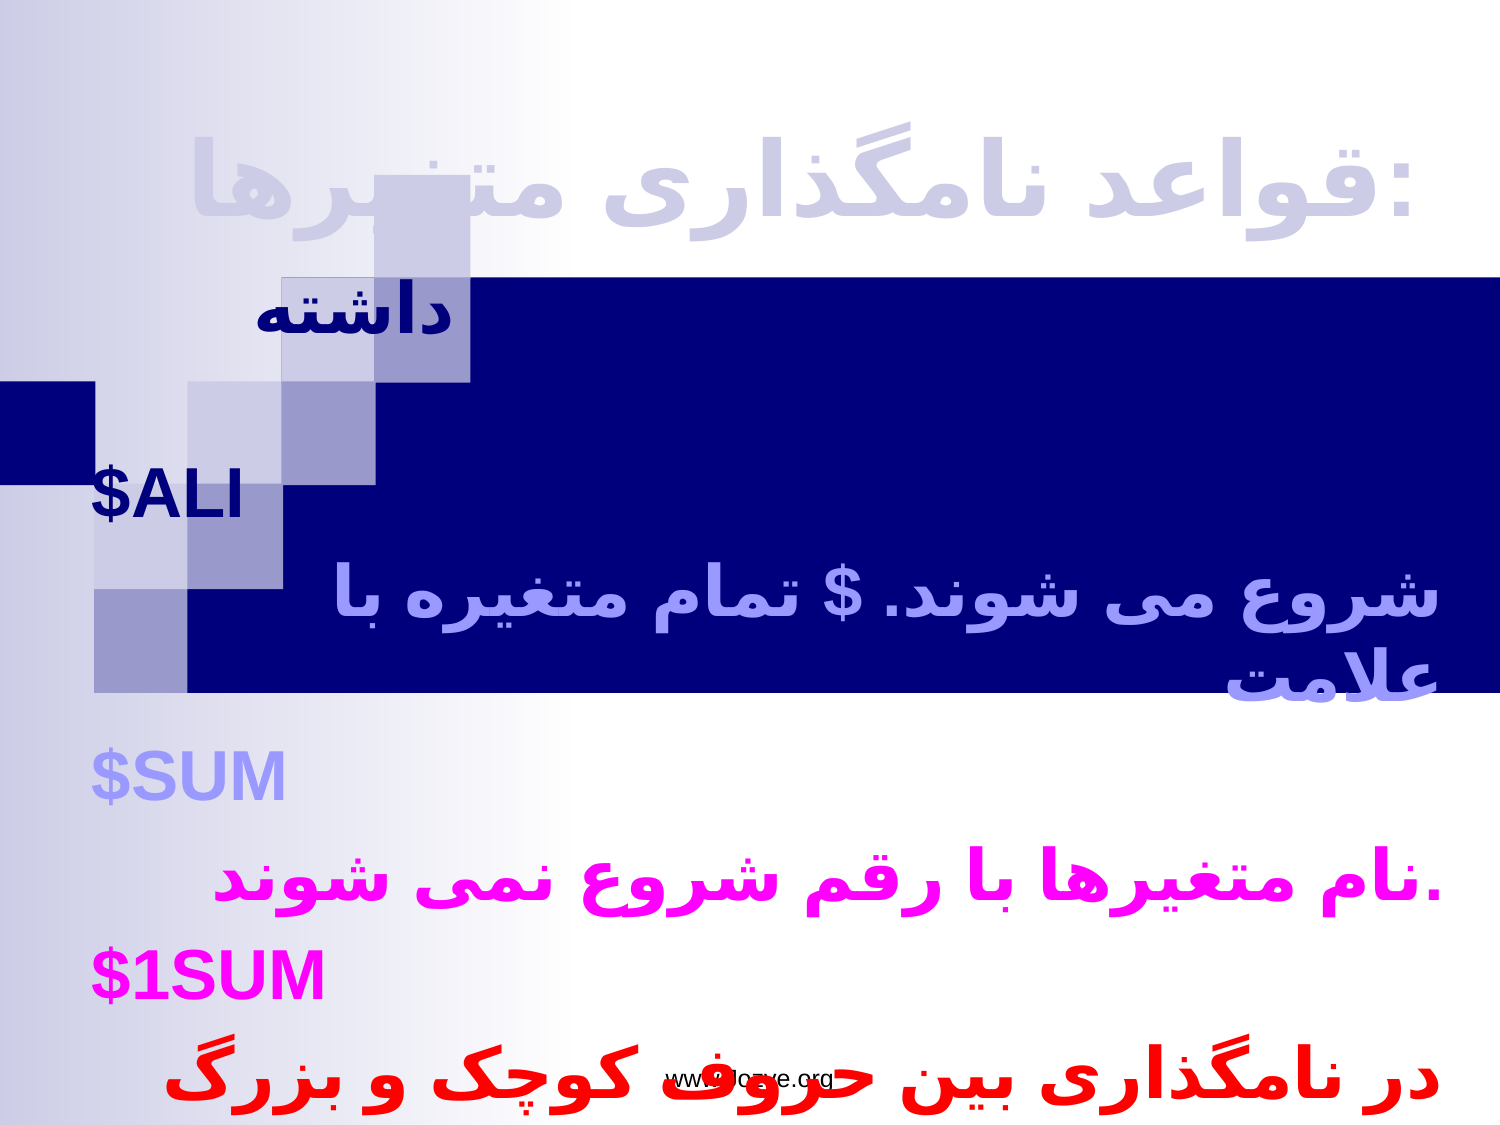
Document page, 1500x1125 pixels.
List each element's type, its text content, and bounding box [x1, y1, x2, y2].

footer www.Jozve.org [512, 1024, 988, 1101]
title قواعد نامگذاری متغیرها: [159, 54, 1435, 255]
subtitle نام متغیر می تواند هر طولی داشته باشد (اعداد ، خط رابط) $ALI شروع می شوند. $ تمام متغیره با علامت $SUM نام متغیرها با رقم شروع نمی شوند. $1SUM در نامگذاری بین حروف کوچک و بزرگ فرق وجود دارد. $SUM<>$sum [76, 255, 1460, 1071]
